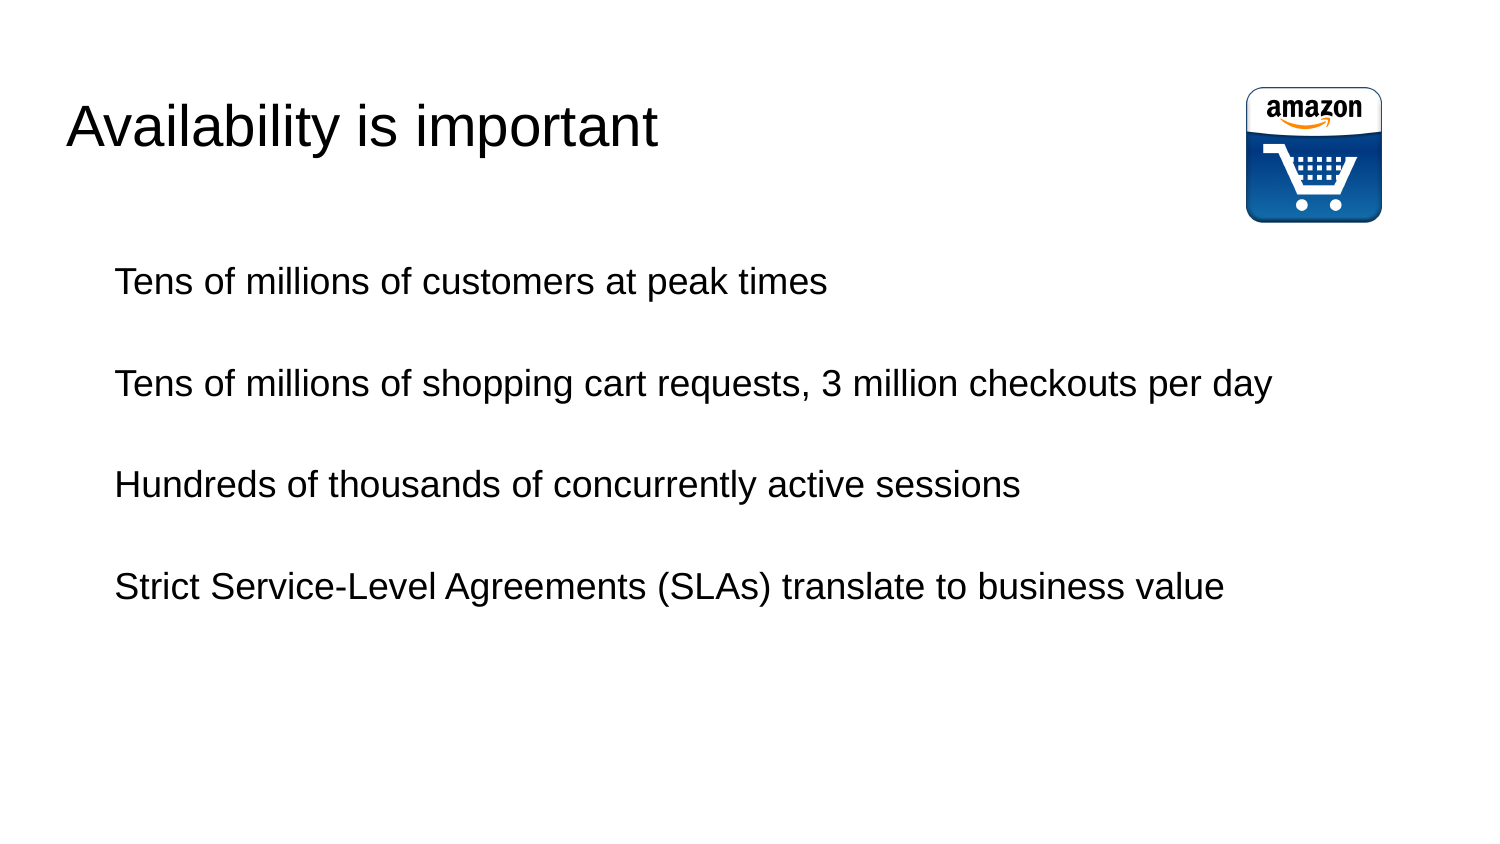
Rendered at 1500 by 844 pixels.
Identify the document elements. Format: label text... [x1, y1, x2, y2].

picture [1246, 87, 1382, 223]
list Tens of millions of customers at peak times Tens of millions of shopping cart requests, 3 million checkouts per day Hundreds of thousands of concurrently active sessions Strict Service-Level Agreements (SLAs) translate to business value [99, 235, 1373, 636]
title Availability is important [51, 72, 1449, 167]
